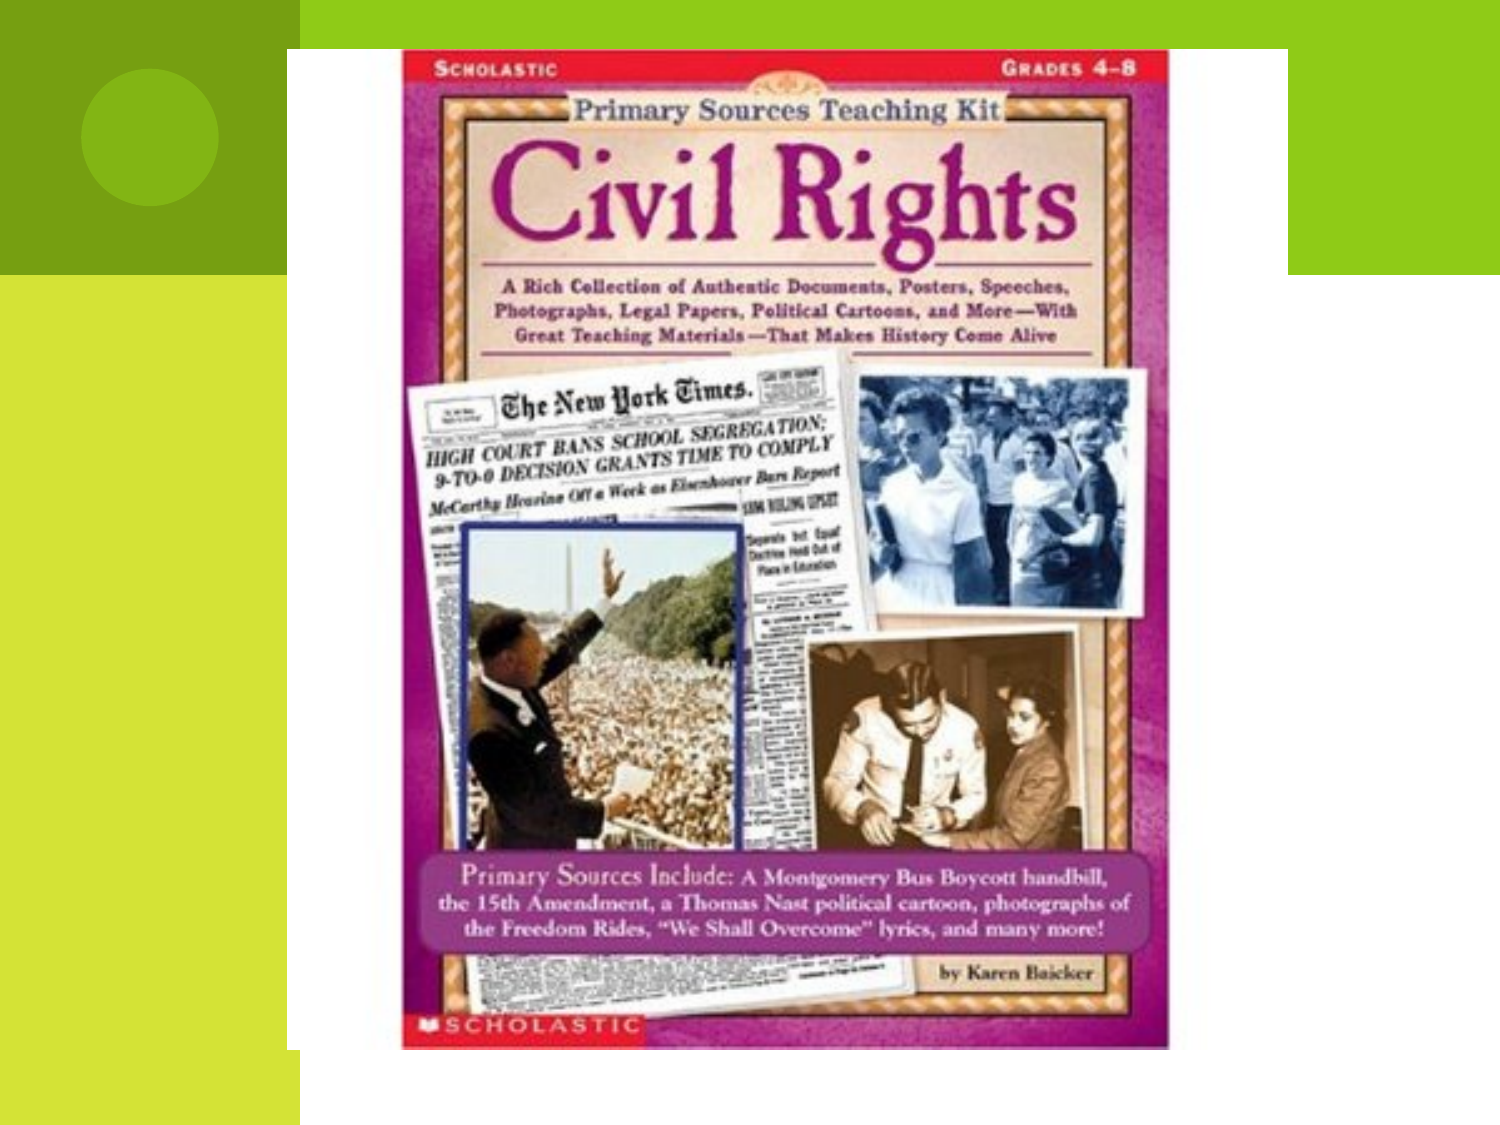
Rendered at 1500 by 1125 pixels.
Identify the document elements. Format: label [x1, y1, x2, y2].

picture [287, 49, 1288, 1051]
